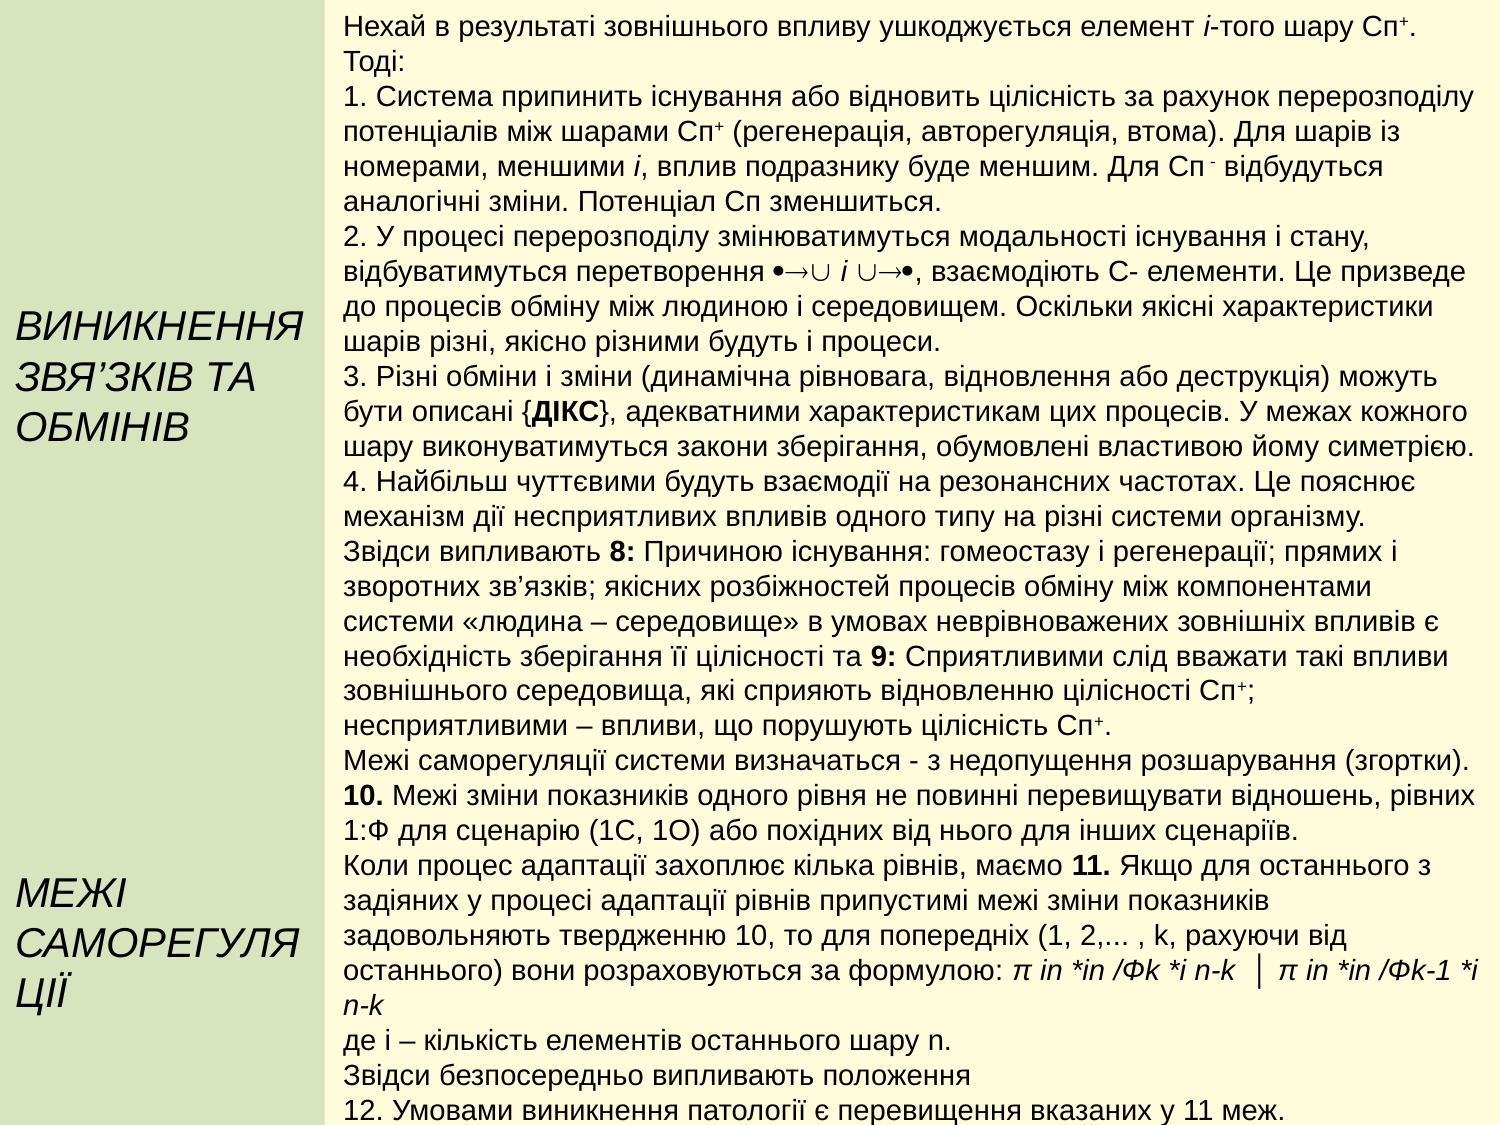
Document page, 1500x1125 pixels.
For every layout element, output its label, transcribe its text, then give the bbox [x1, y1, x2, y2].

picture [325, 0, 1500, 1125]
list Нехай в результаті зовнішнього впливу ушкоджується елемент i-того шару Сп+. Тоді: 1. Система припинить існування або відновить цілісність за рахунок перерозподілу потенціалів між шарами Сп+ (регенерація, авторегуляція, втома). Для шарів із номерами, меншими i, вплив подразнику буде меншим. Для Сп - відбудуться аналогічні зміни. Потенціал Сп зменшиться. 2. У процесі перерозподілу змінюватимуться модальності існування і стану, відбуватимуться перетворення  і , взаємодіють С- елементи. Це призведе до процесів обміну між людиною і середовищем. Оскільки якісні характеристики шарів різні, якісно різними будуть і процеси. 3. Різні обміни і зміни (динамічна рівновага, відновлення або деструкція) можуть бути описані {ДІКС}, адекватними характеристикам цих процесів. У межах кожного шару виконуватимуться закони зберігання, обумовлені властивою йому симетрією. 4. Найбільш чуттєвими будуть взаємодії на резонансних частотах. Це пояснює механізм дії несприятливих впливів одного типу на різні системи організму. Звідси випливають 8: Причиною існування: гомеостазу і регенерації; прямих і зворотних зв’язків; якісних розбіжностей процесів обміну між компонентами системи «людина – середовище» в умовах неврівноважених зовнішніх впливів є необхідність зберігання її цілісності та 9: Сприятливими слід вважати такі впливи зовнішнього середовища, які сприяють відновленню цілісності Сп+; несприятливими – впливи, що порушують цілісність Сп+. Межі саморегуляції системи визначаться - з недопущення розшарування (згортки). 10. Межі зміни показників одного рівня не повинні перевищувати відношень, рівних 1:Ф для сценарію (1С, 1О) або похідних від нього для інших сценаріїв. Коли процес адаптації захоплює кілька рівнів, маємо 11. Якщо для останнього з задіяних у процесі адаптації рівнів припустимі межі зміни показників задовольняють твердженню 10, то для попередніх (1, 2,... , k, рахуючи від останнього) вони розраховуються за формулою: π in *in /Фk *i n-k │ π in *in /Фk-1 *i n-k де i – кількість елементів останнього шару n. Звідси безпосередньо випливають положення 12. Умовами виникнення патології є перевищення вказаних у 11 меж. 13. Умовами регенерації є зовнішні впливи, що дозволяють повернути потенціали показників життєдіяльності в межі, вказані в 11. [328, 0, 1500, 1124]
list ВИНИКНЕННЯ ЗВЯ’ЗКІВ ТА ОБМІНІВ МЕЖІ САМОРЕГУЛЯЦІЇ [0, 0, 325, 1125]
